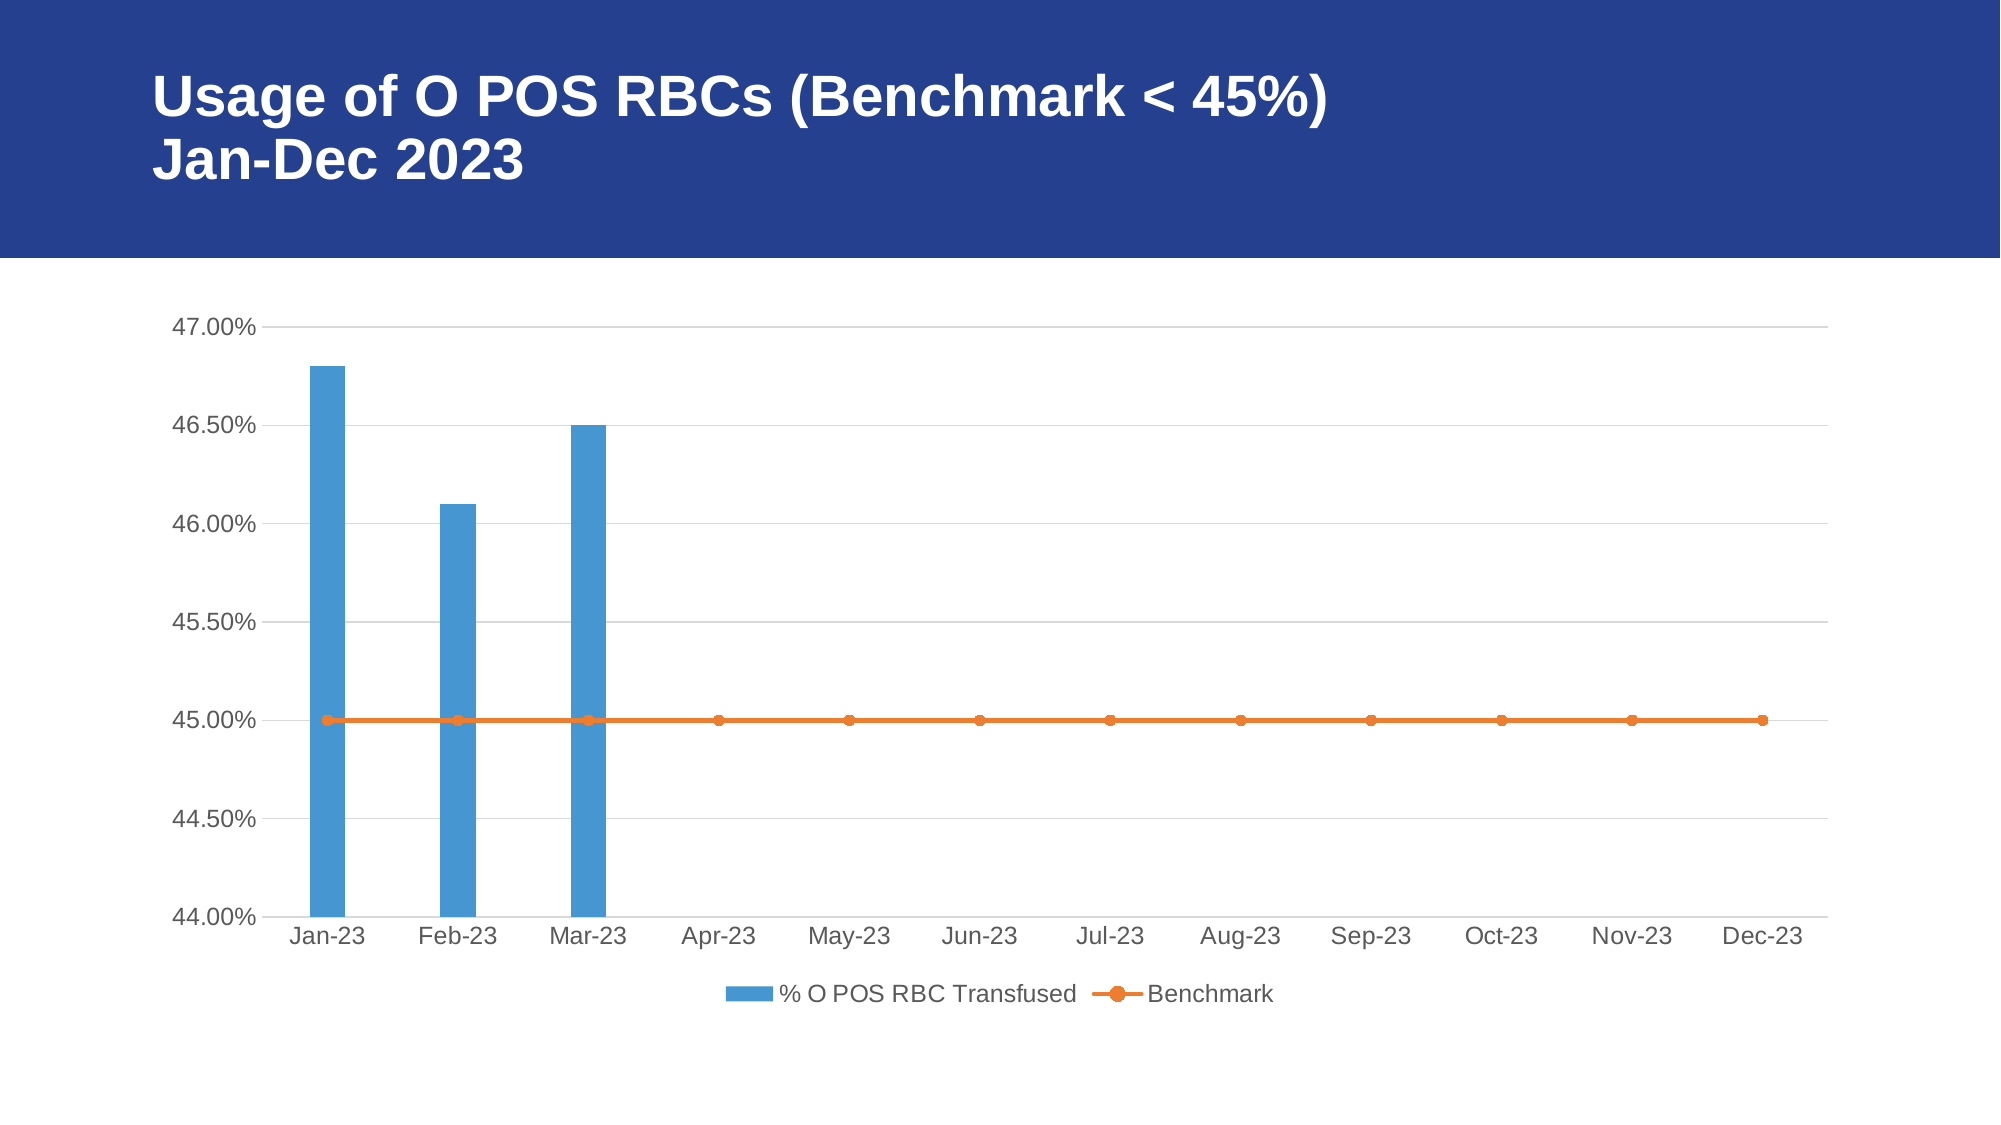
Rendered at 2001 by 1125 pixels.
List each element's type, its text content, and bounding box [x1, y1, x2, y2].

title Usage of O POS RBCs (Benchmark < 45%) Jan-Dec 2023 [137, 20, 1863, 238]
chart [137, 299, 1863, 1014]
